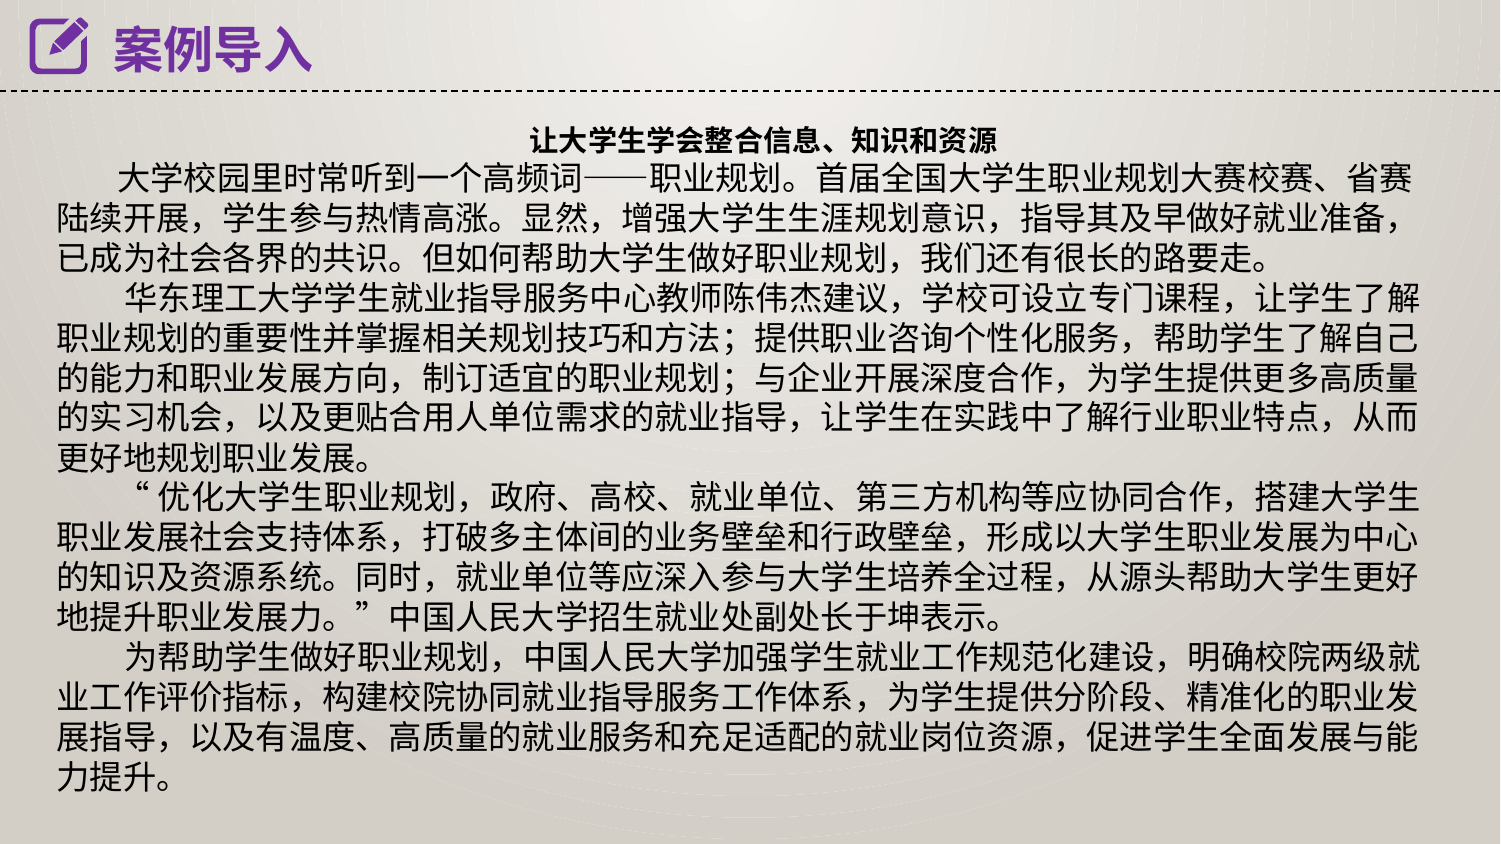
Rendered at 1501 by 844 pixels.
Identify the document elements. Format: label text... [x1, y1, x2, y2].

text_box 案例导入 [98, 10, 1233, 86]
text_box [49, 17, 89, 55]
text_box 让大学生学会整合信息、知识和资源 大学校园里时常听到一个高频词——职业规划。首届全国大学生职业规划大赛校赛、省赛陆续开展，学生参与热情高涨。显然，增强大学生生涯规划意识，指导其及早做好就业准备，已成为社会各界的共识。但如何帮助大学生做好职业规划，我们还有很长的路要走。 华东理工大学学生就业指导服务中心教师陈伟杰建议，学校可设立专门课程，让学生了解职业规划的重要性并掌握相关规划技巧和方法；提供职业咨询个性化服务，帮助学生了解自己的能力和职业发展方向，制订适宜的职业规划；与企业开展深度合作，为学生提供更多高质量的实习机会，以及更贴合用人单位需求的就业指导，让学生在实践中了解行业职业特点，从而更好地规划职业发展。 “优化大学生职业规划，政府、高校、就业单位、第三方机构等应协同合作，搭建大学生职业发展社会支持体系，打破多主体间的业务壁垒和行政壁垒，形成以大学生职业发展为中心的知识及资源系统。同时，就业单位等应深入参与大学生培养全过程，从源头帮助大学生更好地提升职业发展力。”中国人民大学招生就业处副处长于坤表示。 为帮助学生做好职业规划，中国人民大学加强学生就业工作规范化建设，明确校院两级就业工作评价指标，构建校院协同就业指导服务工作体系，为学生提供分阶段、精准化的职业发展指导，以及有温度、高质量的就业服务和充足适配的就业岗位资源，促进学生全面发展与能力提升。 [41, 114, 1459, 844]
text_box [29, 18, 87, 75]
